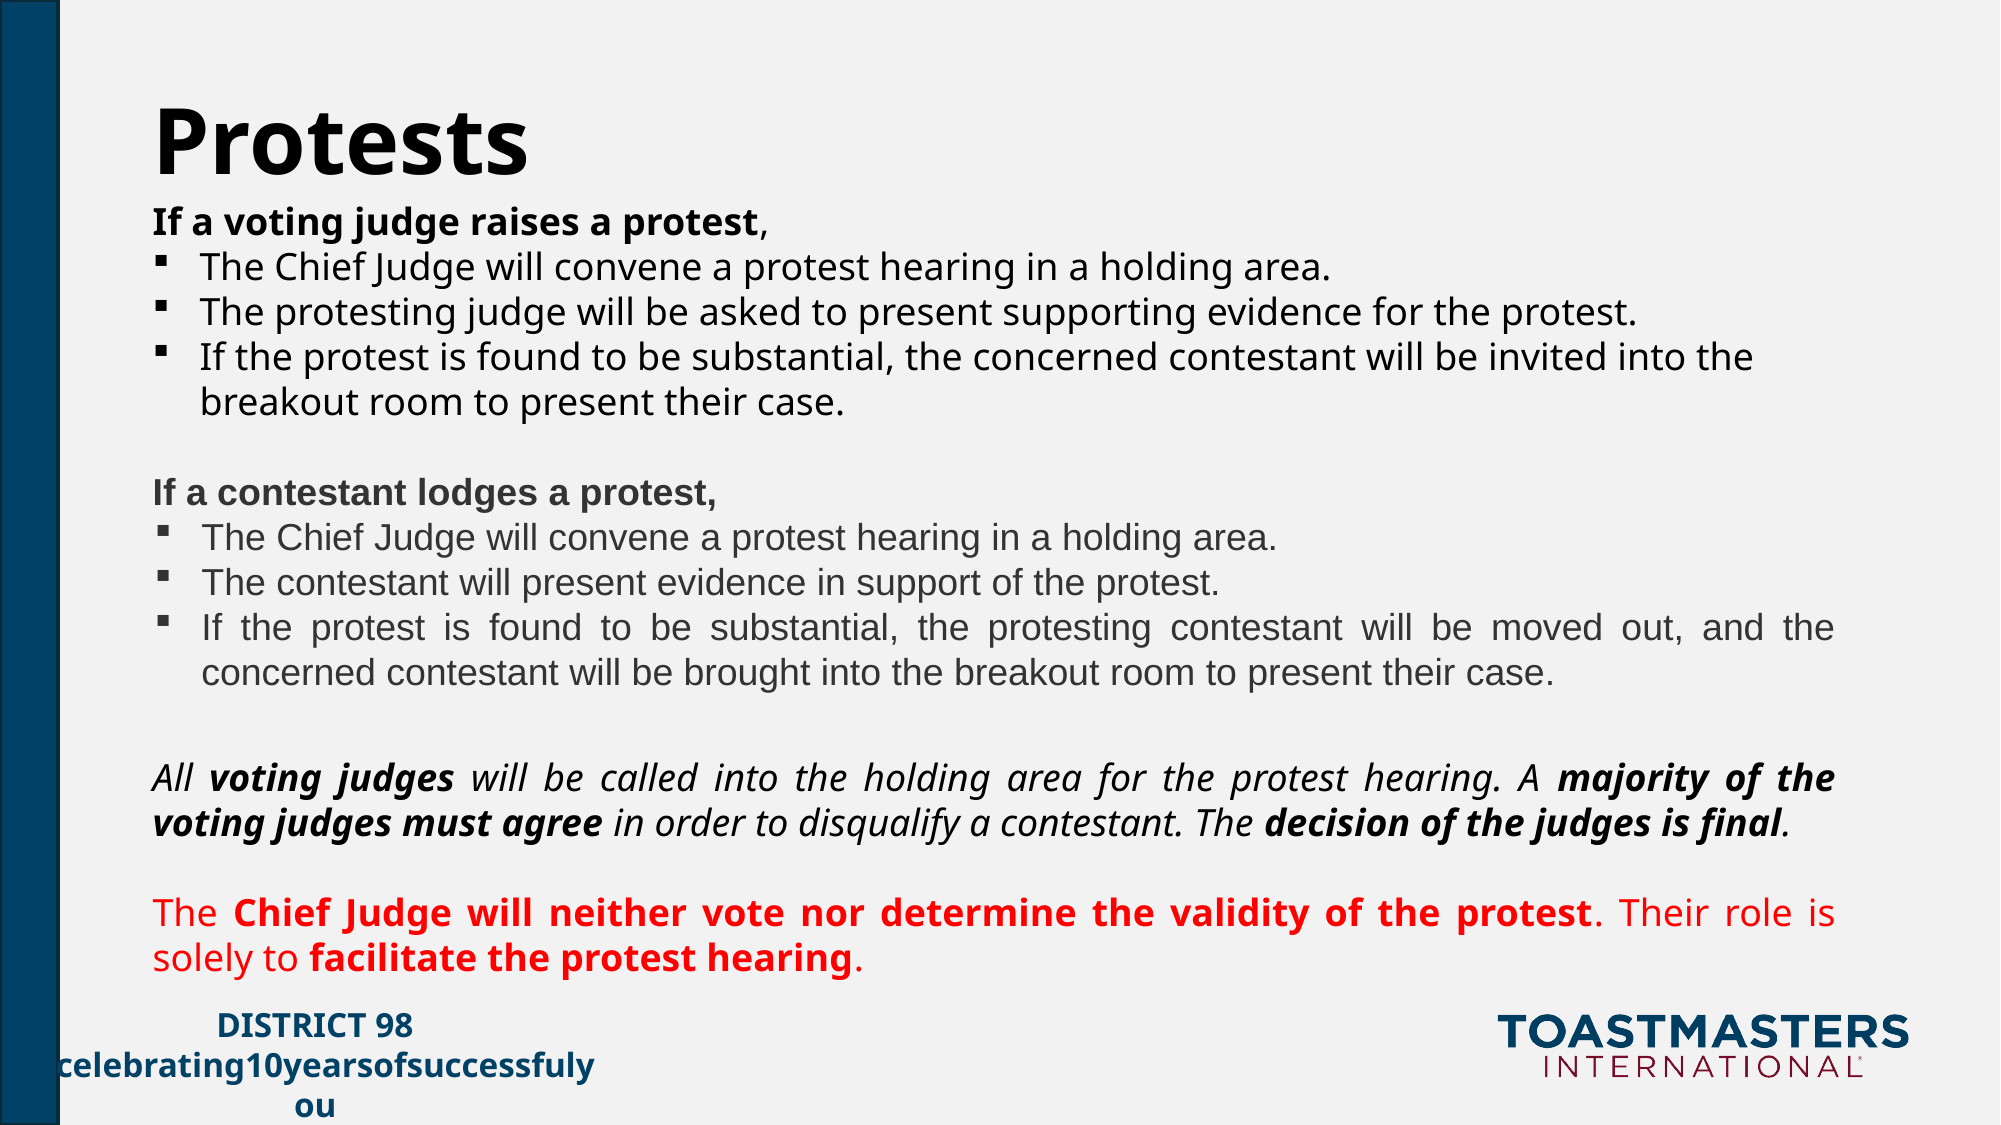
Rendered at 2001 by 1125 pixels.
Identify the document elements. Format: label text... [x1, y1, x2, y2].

text_box [0, 0, 60, 1125]
title Protests [137, 59, 1944, 229]
picture [1383, 631, 2000, 1125]
text_box If a voting judge raises a protest, The Chief Judge will convene a protest hearing in a holding area. The protesting judge will be asked to present supporting evidence for the protest. If the protest is found to be substantial, the concerned contestant will be invited into the breakout room to present their case. If a contestant lodges a protest, The Chief Judge will convene a protest hearing in a holding area. The contestant will present evidence in support of the protest. If the protest is found to be substantial, the protesting contestant will be moved out, and the concerned contestant will be brought into the breakout room to present their case. All voting judges will be called into the holding area for the protest hearing. A majority of the voting judges must agree in order to disqualify a contestant. The decision of the judges is final. The Chief Judge will neither vote nor determine the validity of the protest. Their role is solely to facilitate the protest hearing. [152, 183, 1874, 980]
text_box DISTRICT 98 #celebrating10yearsofsuccessfulyou [10, 996, 620, 1125]
